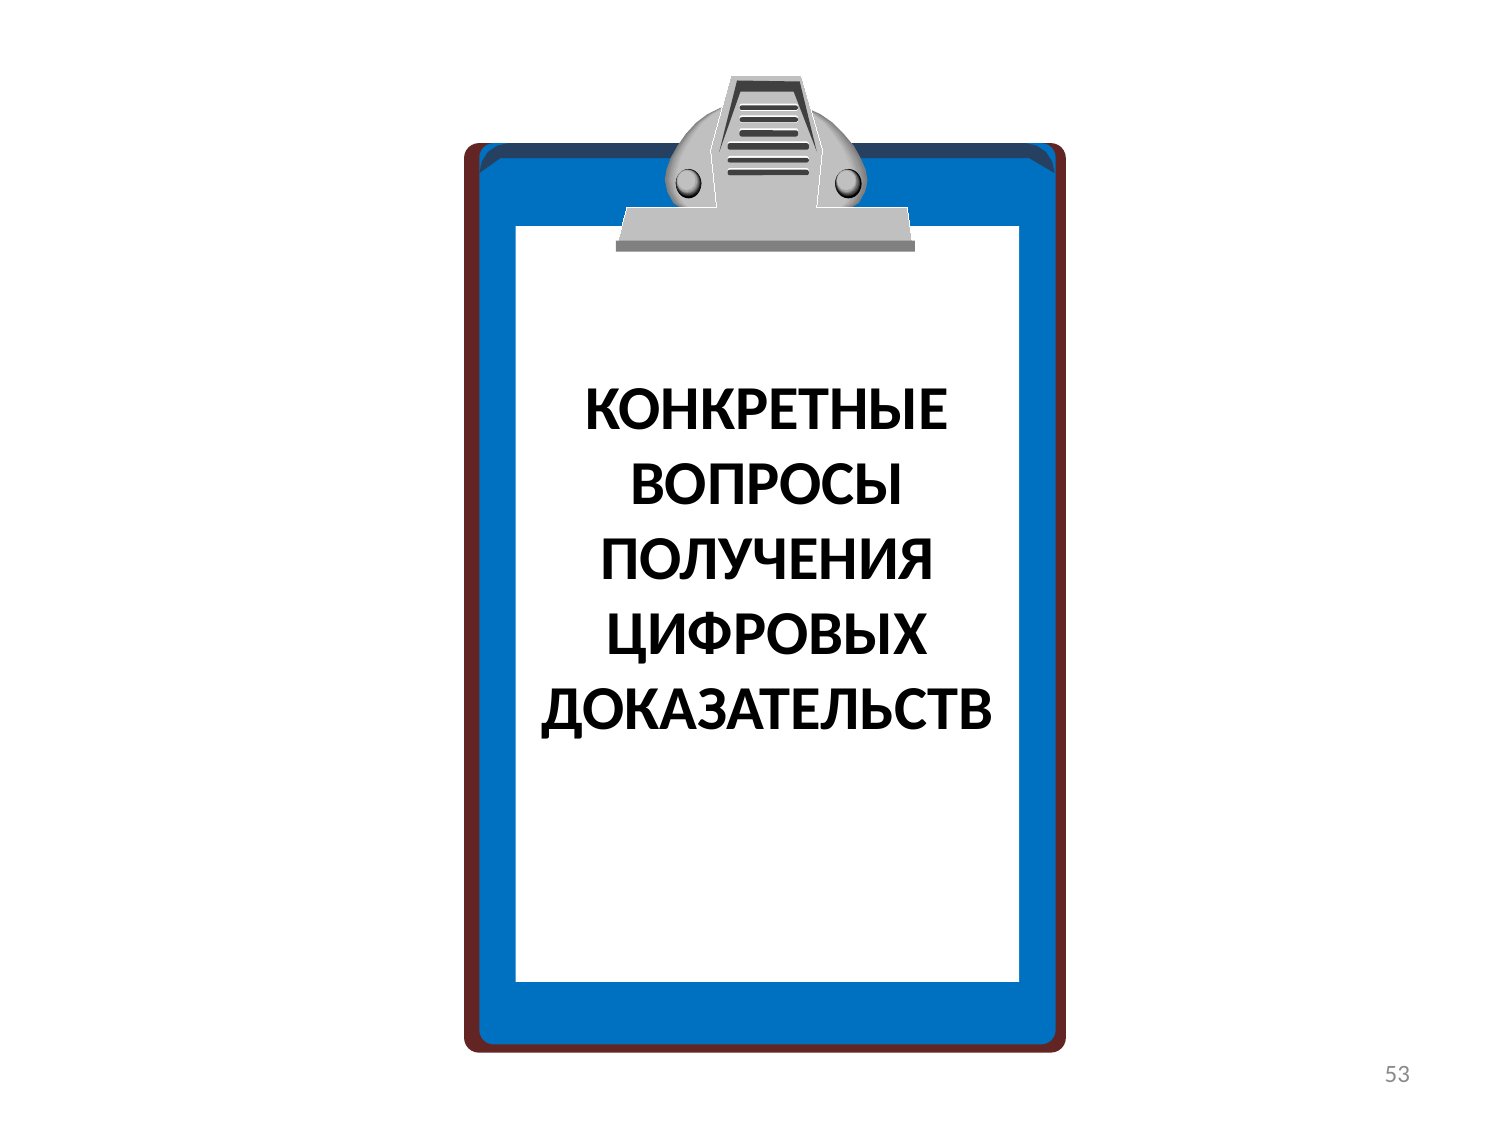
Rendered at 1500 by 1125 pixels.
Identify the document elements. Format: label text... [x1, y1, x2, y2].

slide_number 53 [1074, 1042, 1425, 1103]
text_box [463, 74, 1067, 1056]
